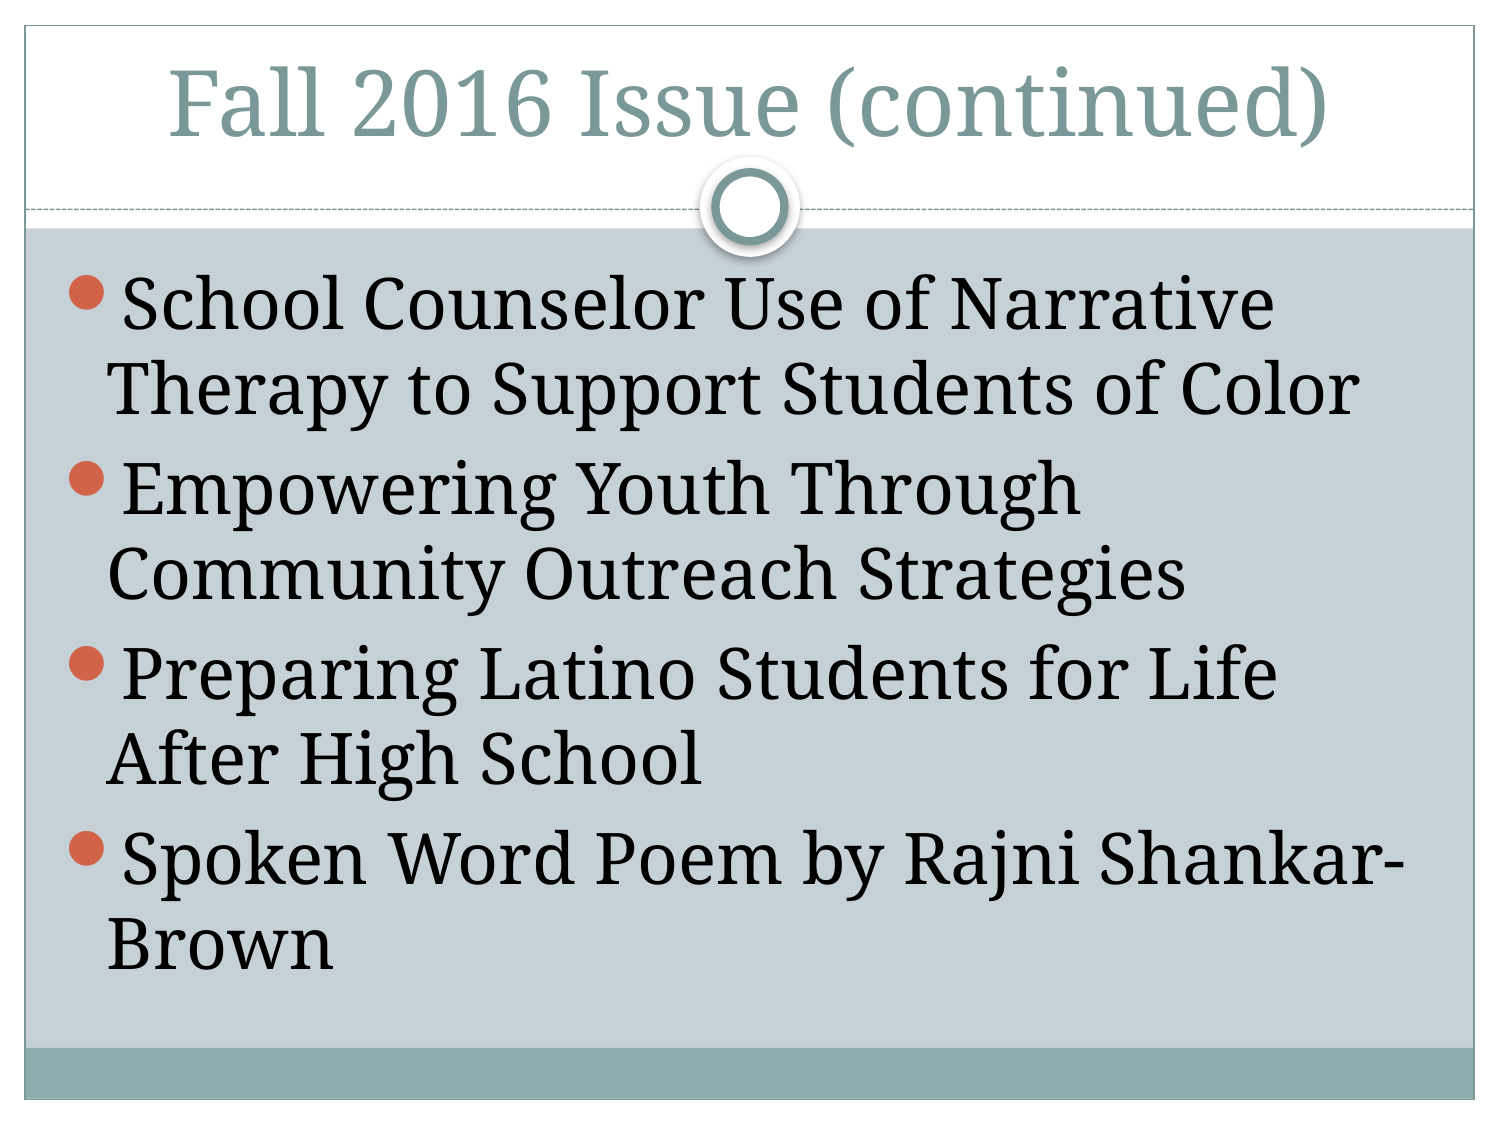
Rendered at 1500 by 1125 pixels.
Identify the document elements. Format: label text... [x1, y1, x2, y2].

title Fall 2016 Issue (continued) [49, 37, 1450, 162]
list School Counselor Use of Narrative Therapy to Support Students of Color Empowering Youth Through Community Outreach Strategies Preparing Latino Students for Life After High School Spoken Word Poem by Rajni Shankar-Brown [49, 250, 1445, 1001]
